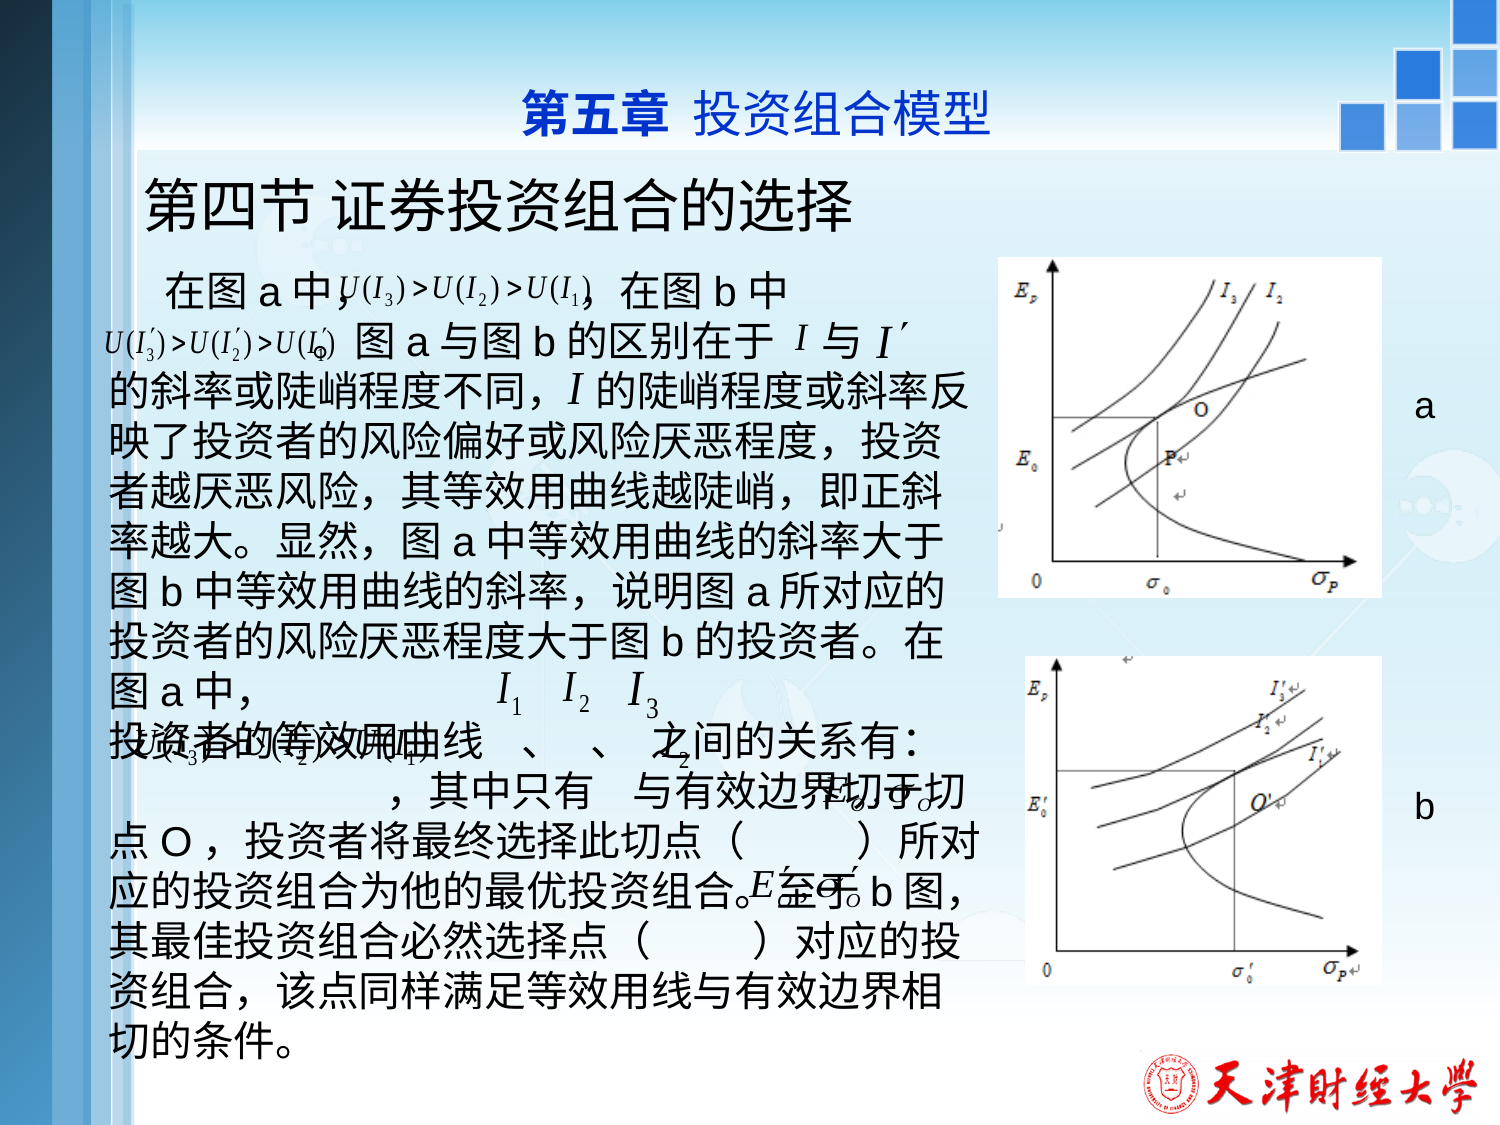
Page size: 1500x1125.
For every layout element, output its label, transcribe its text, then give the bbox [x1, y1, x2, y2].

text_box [489, 656, 529, 724]
text_box [122, 150, 132, 257]
picture [1131, 1049, 1500, 1119]
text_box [336, 264, 598, 315]
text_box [131, 717, 437, 776]
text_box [559, 361, 597, 414]
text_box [101, 319, 341, 370]
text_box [788, 314, 819, 358]
text_box b [1399, 775, 1447, 835]
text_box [655, 715, 695, 776]
text_box 第五章 投资组合模型 [131, 74, 1382, 150]
picture [132, 150, 1337, 154]
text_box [740, 857, 870, 918]
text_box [619, 654, 668, 732]
text_box a [1399, 373, 1447, 434]
picture [132, 150, 1500, 986]
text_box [814, 764, 940, 822]
text_box 在图a中， ，在图b中 。图a与图b的区别在于 与 的斜率或陡峭程度不同， 的陡峭程度或斜率反映了投资者的风险偏好或风险厌恶程度，投资者越厌恶风险，其等效用曲线越陡峭，即正斜率越大。显然，图a中等效用曲线的斜率大于图b中等效用曲线的斜率，说明图a所对应的投资者的风险厌恶程度大于图b的投资者。在图a中， 投资者的等效用曲线 、 、 之间的关系有： ，其中只有 与有效边界切于切点O，投资者将最终选择此切点（ ）所对应的投资组合为他的最优投资组合。至于b图，其最佳投资组合必然选择点（ ）对应的投资组合，该点同样满足等效用线与有效边界相切的条件。 [93, 257, 998, 1073]
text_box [555, 656, 597, 720]
title 第四节 证券投资组合的选择 [127, 154, 1382, 255]
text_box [867, 314, 913, 368]
